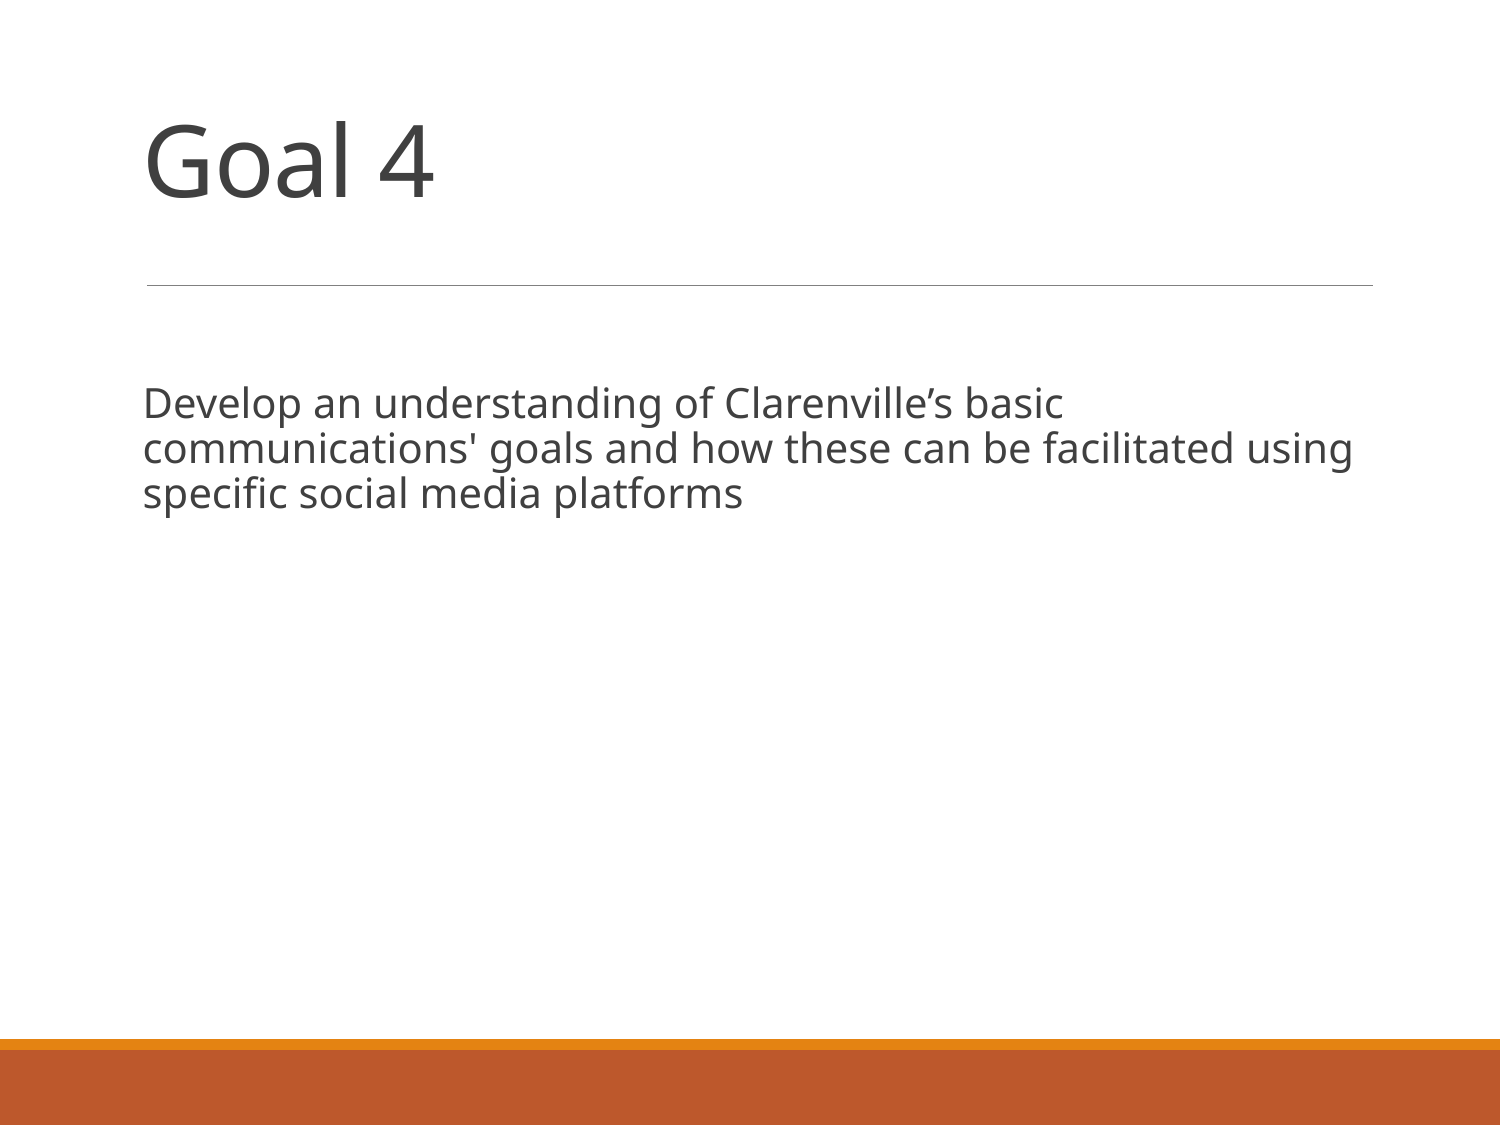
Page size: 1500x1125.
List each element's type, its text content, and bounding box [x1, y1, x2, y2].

title Goal 4 [127, 87, 1241, 225]
list Develop an understanding of Clarenville’s basic communications' goals and how these can be facilitated using specific social media platforms [127, 375, 1366, 1013]
